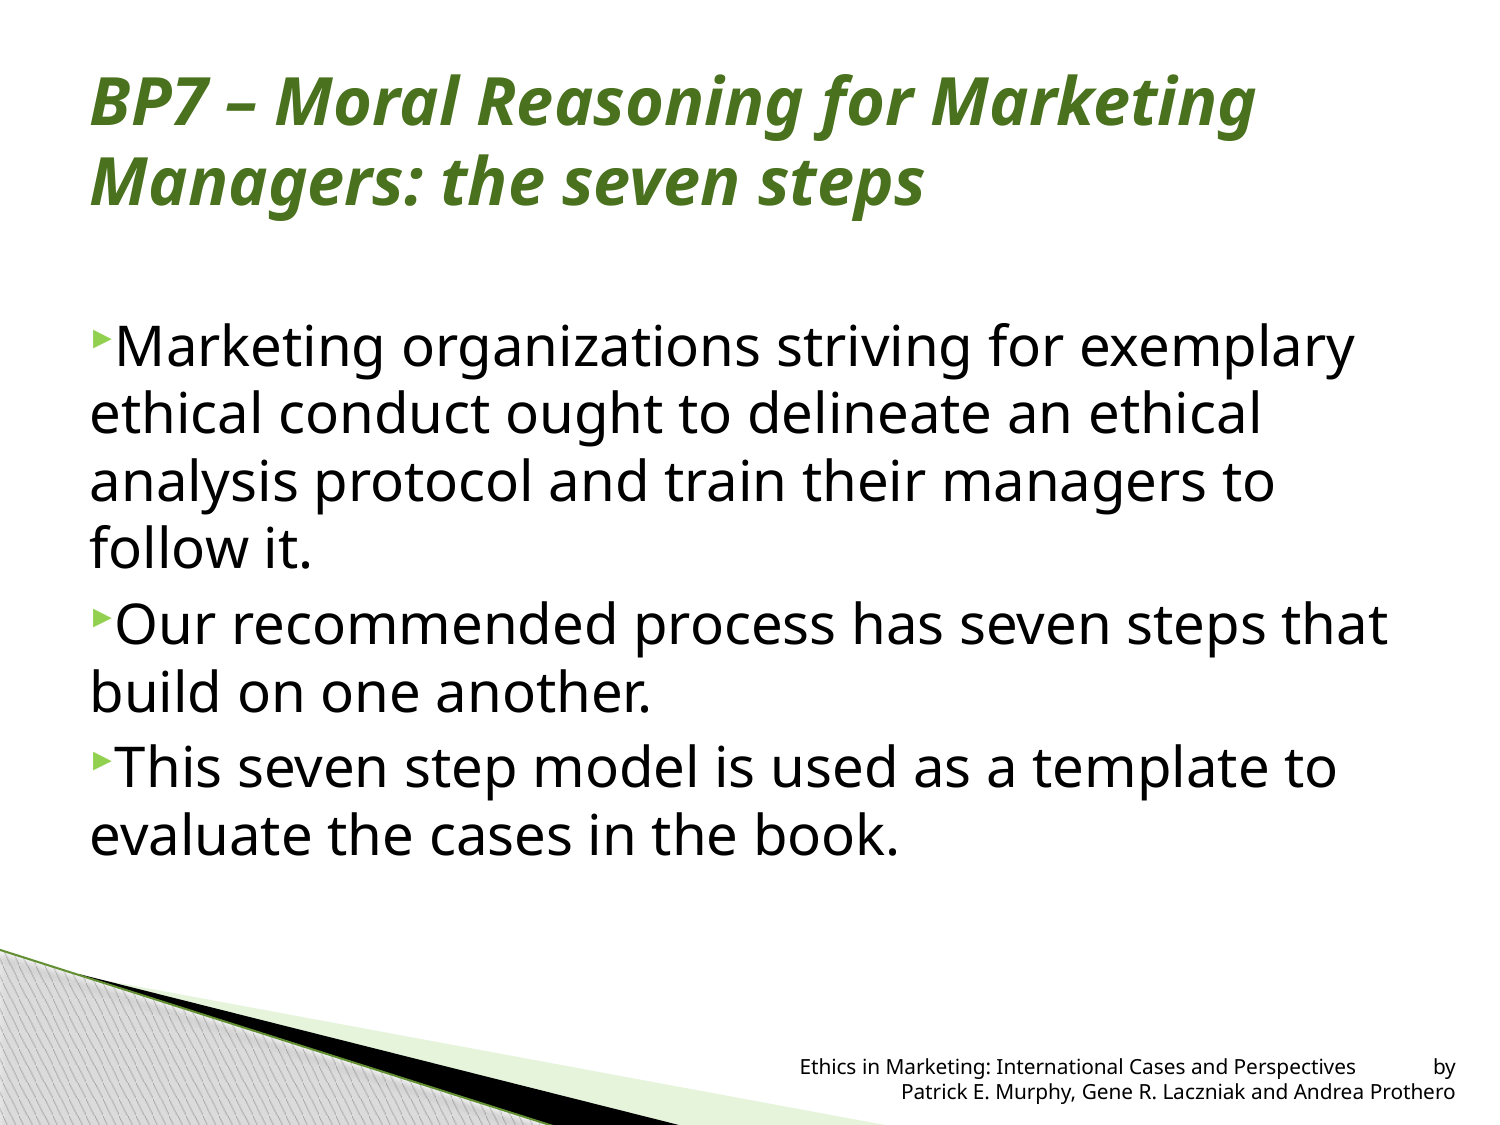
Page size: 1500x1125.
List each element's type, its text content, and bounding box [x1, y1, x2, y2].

list Marketing organizations striving for exemplary ethical conduct ought to delineate an ethical analysis protocol and train their managers to follow it. Our recommended process has seven steps that build on one another. This seven step model is used as a template to evaluate the cases in the book. [75, 302, 1425, 1046]
footer Ethics in Marketing: International Cases and Perspectives by Patrick E. Murphy, Gene R. Laczniak and Andrea Prothero [718, 1051, 1471, 1112]
title BP7 – Moral Reasoning for Marketing Managers: the seven steps [75, 45, 1425, 233]
